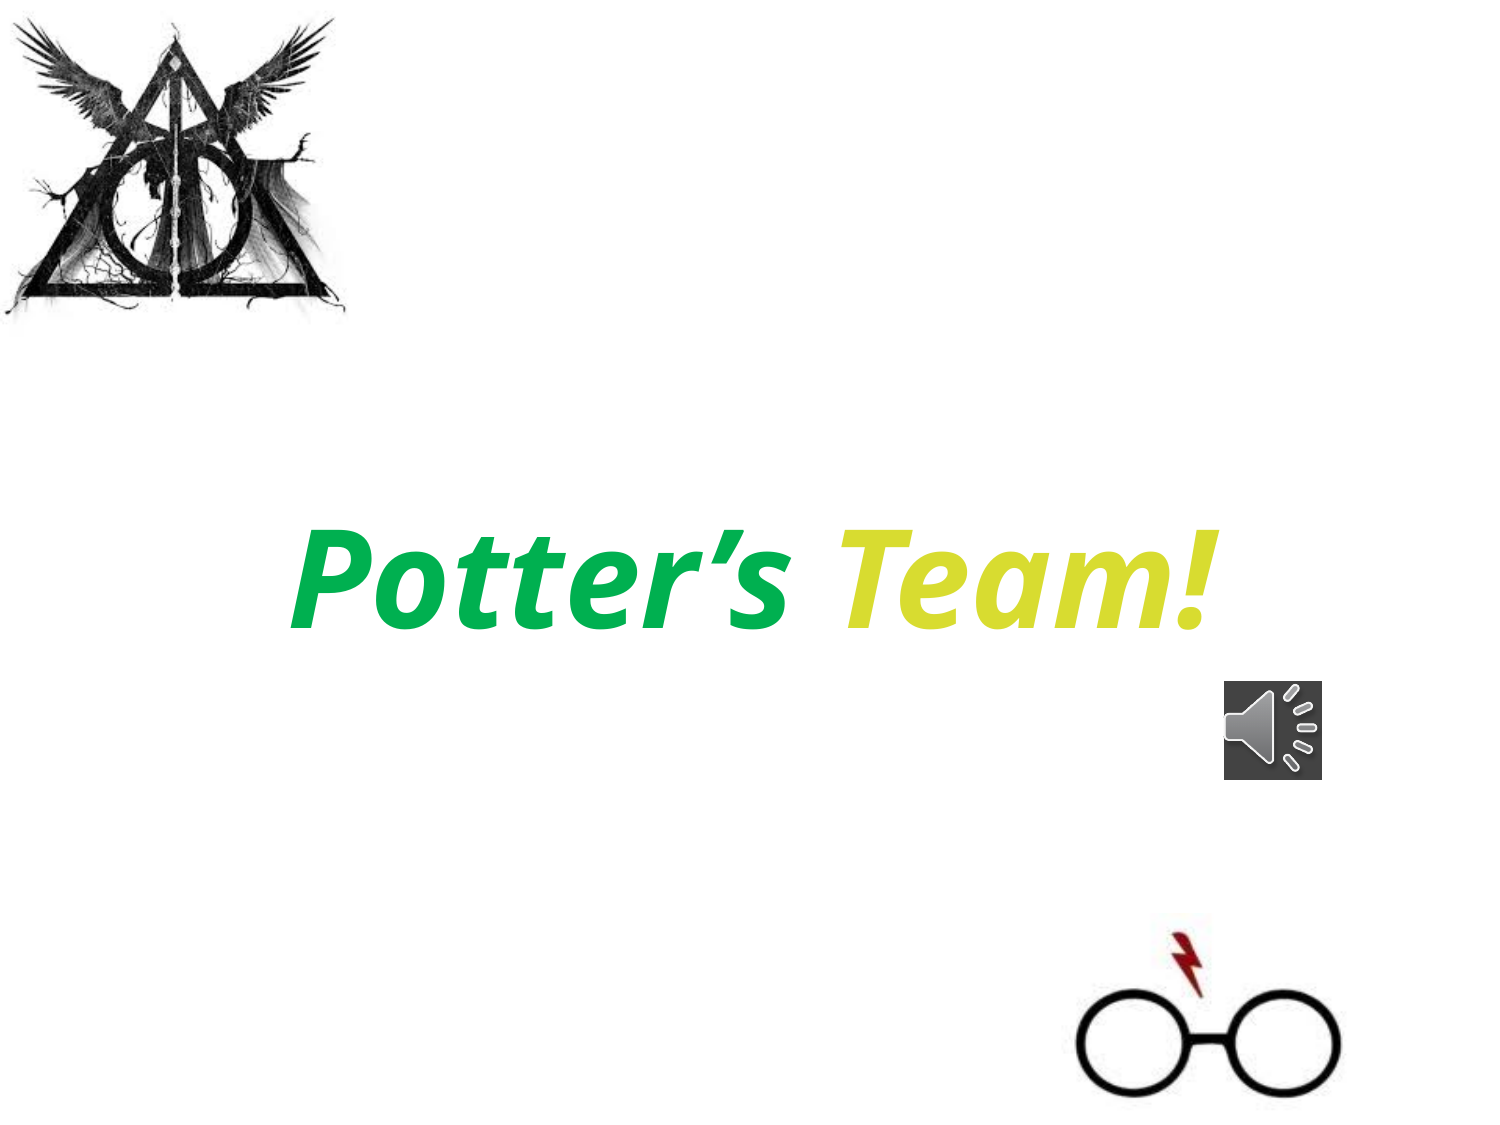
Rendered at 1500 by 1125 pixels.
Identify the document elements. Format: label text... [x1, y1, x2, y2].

picture [0, 0, 350, 339]
picture [1222, 680, 1324, 781]
picture [942, 913, 1500, 1125]
title Potter’s Team! [76, 255, 1427, 891]
